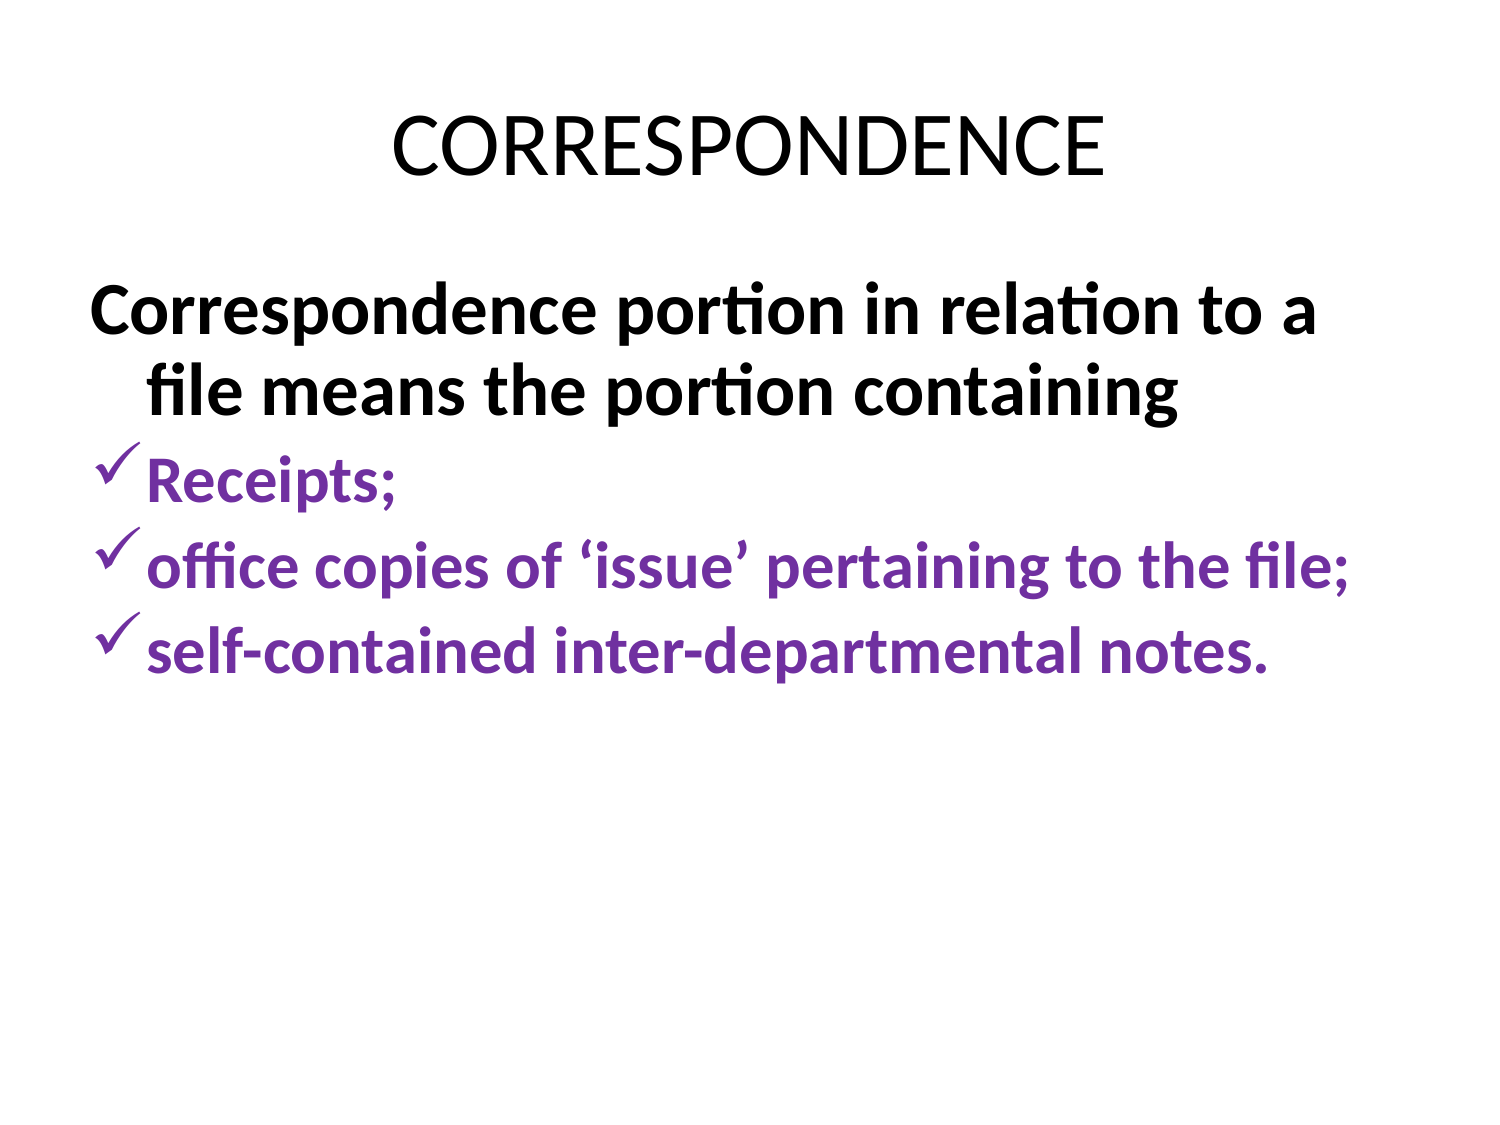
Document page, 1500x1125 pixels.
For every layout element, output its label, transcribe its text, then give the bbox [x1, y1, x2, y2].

list Correspondence portion in relation to a file means the portion containing Receipts; office copies of ‘issue’ pertaining to the file; self-contained inter-departmental notes. [75, 262, 1425, 1005]
title CORRESPONDENCE [75, 45, 1425, 233]
